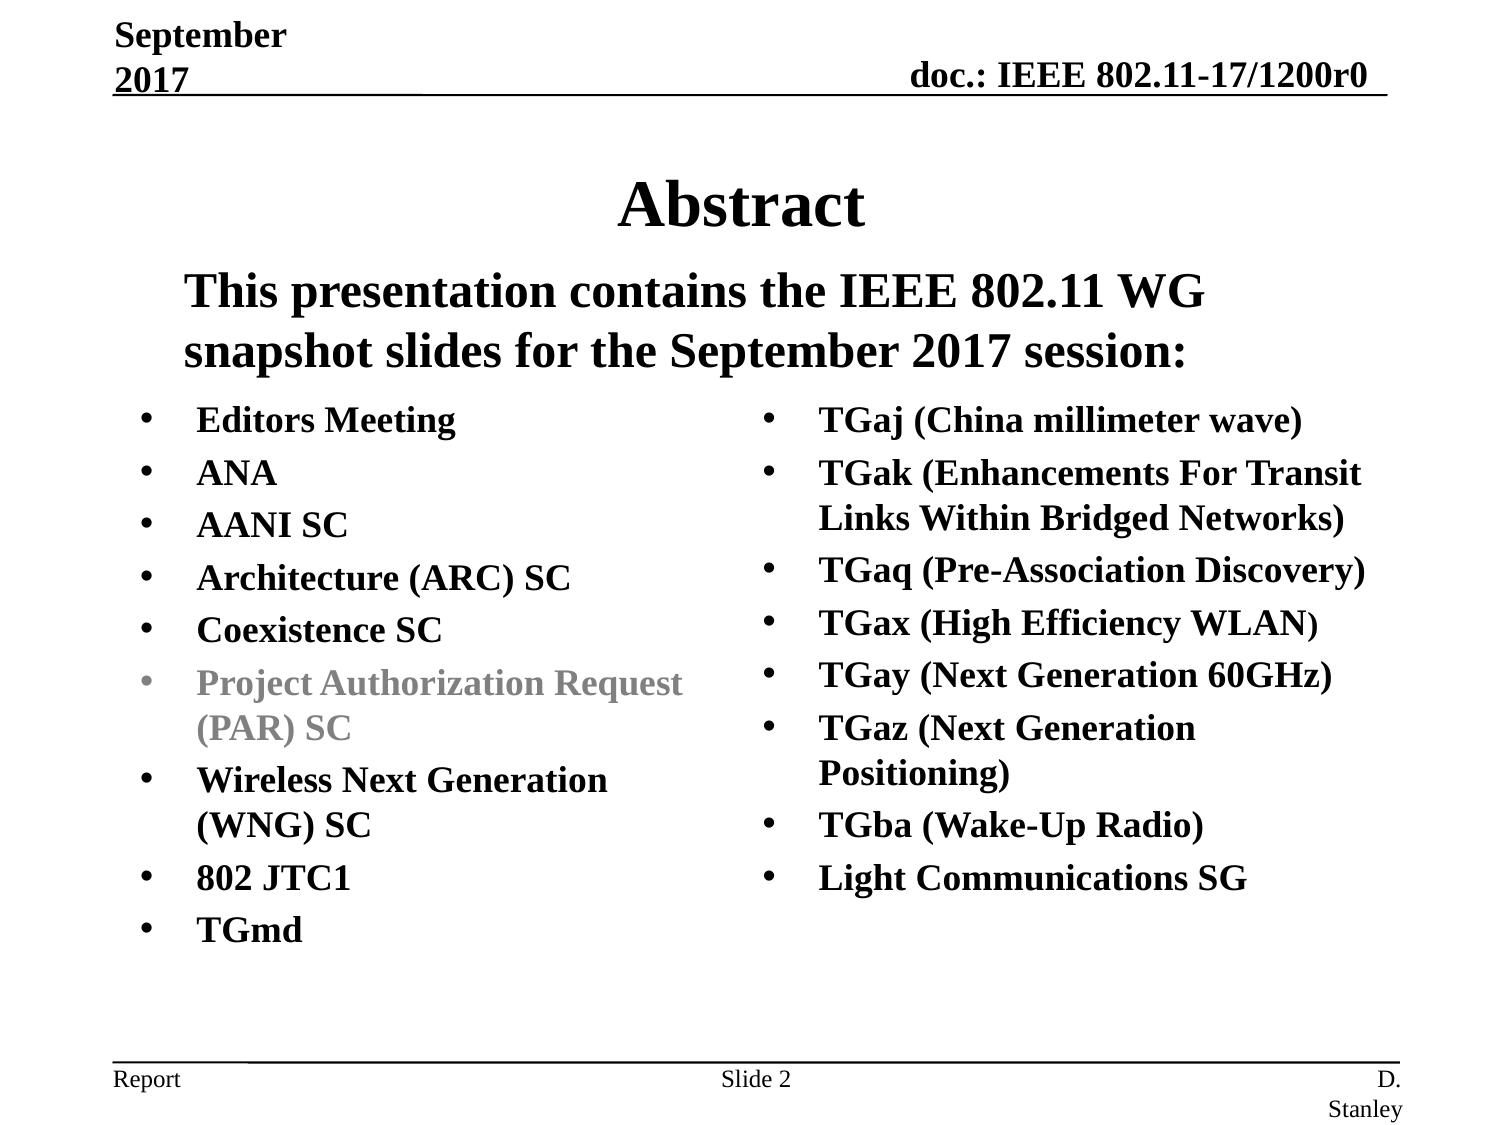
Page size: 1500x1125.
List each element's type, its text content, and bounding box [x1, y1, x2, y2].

title Abstract [112, 112, 1388, 249]
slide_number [114, 54, 335, 100]
slide_number Slide 2 [712, 1062, 800, 1093]
text_box Editors Meeting ANA AANI SC Architecture (ARC) SC Coexistence SC Project Authorization Request (PAR) SC Wireless Next Generation (WNG) SC 802 JTC1 TGmd TGaj (China millimeter wave) TGak (Enhancements For Transit Links Within Bridged Networks) TGaq (Pre-Association Discovery) TGax (High Efficiency WLAN) TGay (Next Generation 60GHz) TGaz (Next Generation Positioning) TGba (Wake-Up Radio) Light Communications SG [124, 387, 1400, 1025]
list This presentation contains the IEEE 802.11 WG snapshot slides for the September 2017 session: [112, 249, 1388, 388]
footer D. Stanley, HP Enterprise [1325, 1062, 1402, 1093]
